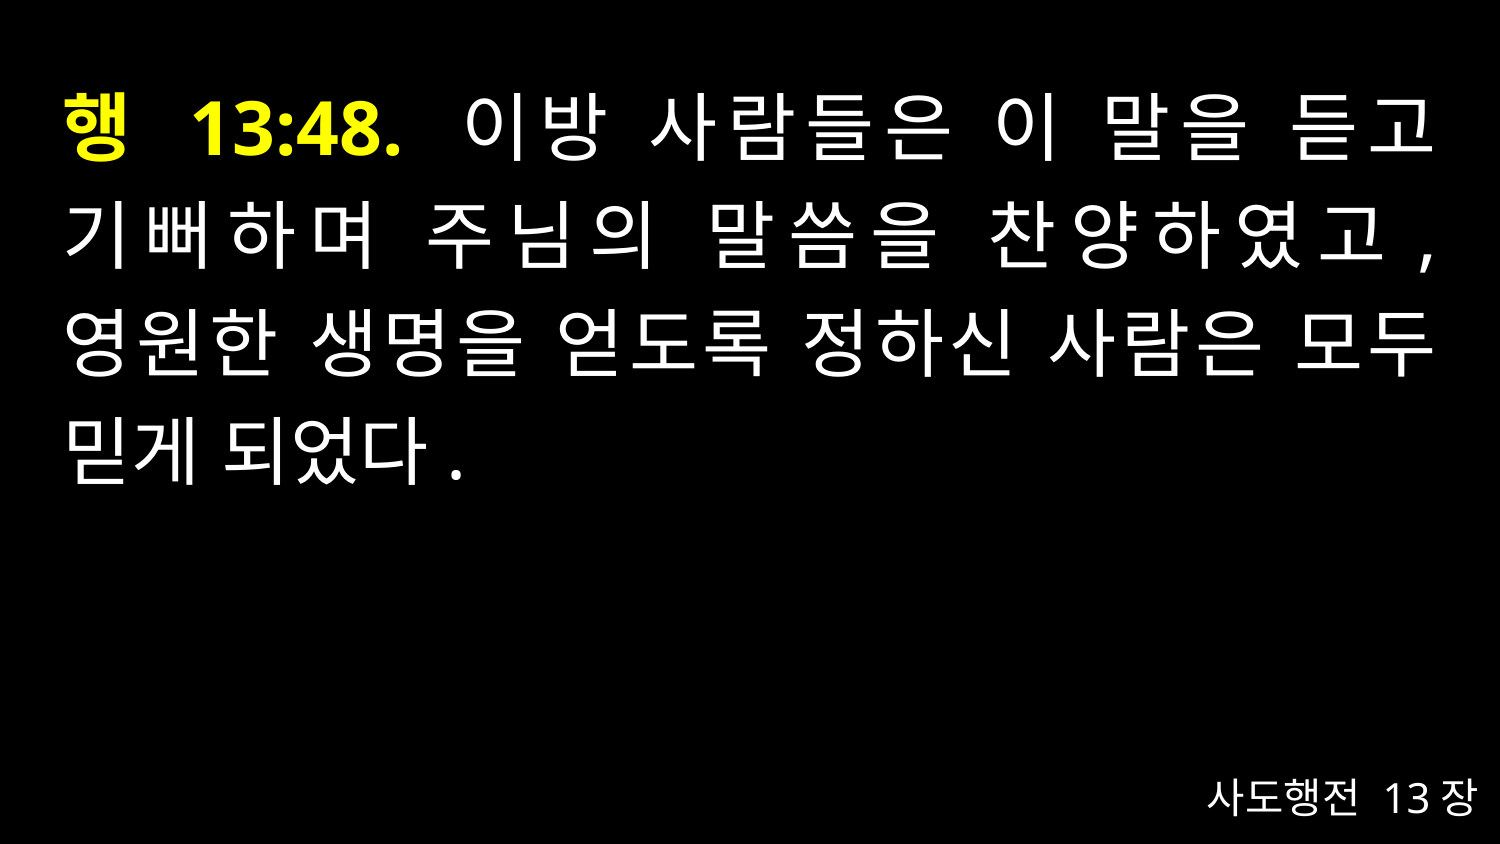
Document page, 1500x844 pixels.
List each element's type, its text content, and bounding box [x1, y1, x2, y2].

title 행 13:48. 이방 사람들은 이 말을 듣고 기뻐하며 주님의 말씀을 찬양하였고, 영원한 생명을 얻도록 정하신 사람은 모두 믿게 되었다. [0, 0, 1500, 844]
subtitle 사도행전 13장 [916, 770, 1500, 844]
